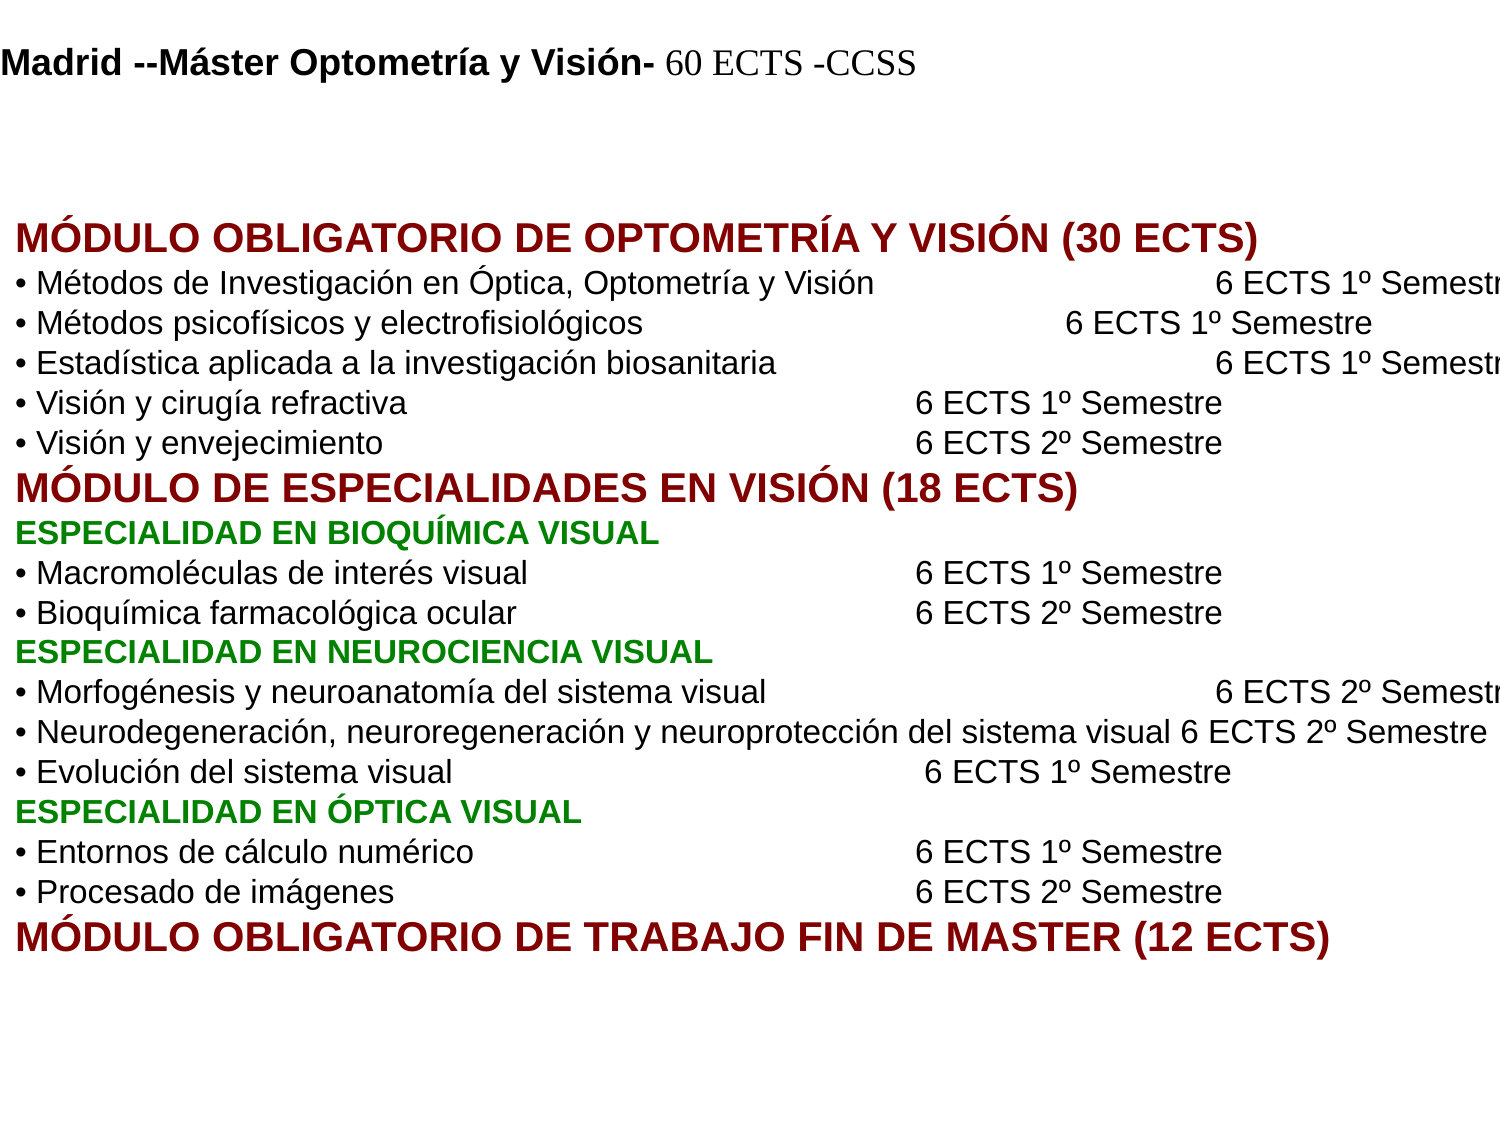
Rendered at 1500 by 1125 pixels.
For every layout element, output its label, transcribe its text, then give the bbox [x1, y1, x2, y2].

text_box Madrid --Máster Optometría y Visión- 60 ECTS -CCSS [0, 30, 933, 91]
text_box MÓDULO OBLIGATORIO DE OPTOMETRÍA Y VISIÓN (30 ECTS) • Métodos de Investigación en Óptica, Optometría y Visión 6 ECTS 1º Semestre • Métodos psicofísicos y electrofisiológicos 6 ECTS 1º Semestre • Estadística aplicada a la investigación biosanitaria 6 ECTS 1º Semestre • Visión y cirugía refractiva 6 ECTS 1º Semestre • Visión y envejecimiento 6 ECTS 2º Semestre MÓDULO DE ESPECIALIDADES EN VISIÓN (18 ECTS) ESPECIALIDAD EN BIOQUÍMICA VISUAL • Macromoléculas de interés visual 6 ECTS 1º Semestre • Bioquímica farmacológica ocular 6 ECTS 2º Semestre ESPECIALIDAD EN NEUROCIENCIA VISUAL • Morfogénesis y neuroanatomía del sistema visual 6 ECTS 2º Semestre • Neurodegeneración, neuroregeneración y neuroprotección del sistema visual 6 ECTS 2º Semestre • Evolución del sistema visual 6 ECTS 1º Semestre ESPECIALIDAD EN ÓPTICA VISUAL • Entornos de cálculo numérico 6 ECTS 1º Semestre • Procesado de imágenes 6 ECTS 2º Semestre MÓDULO OBLIGATORIO DE TRABAJO FIN DE MASTER (12 ECTS) [0, 203, 1500, 968]
